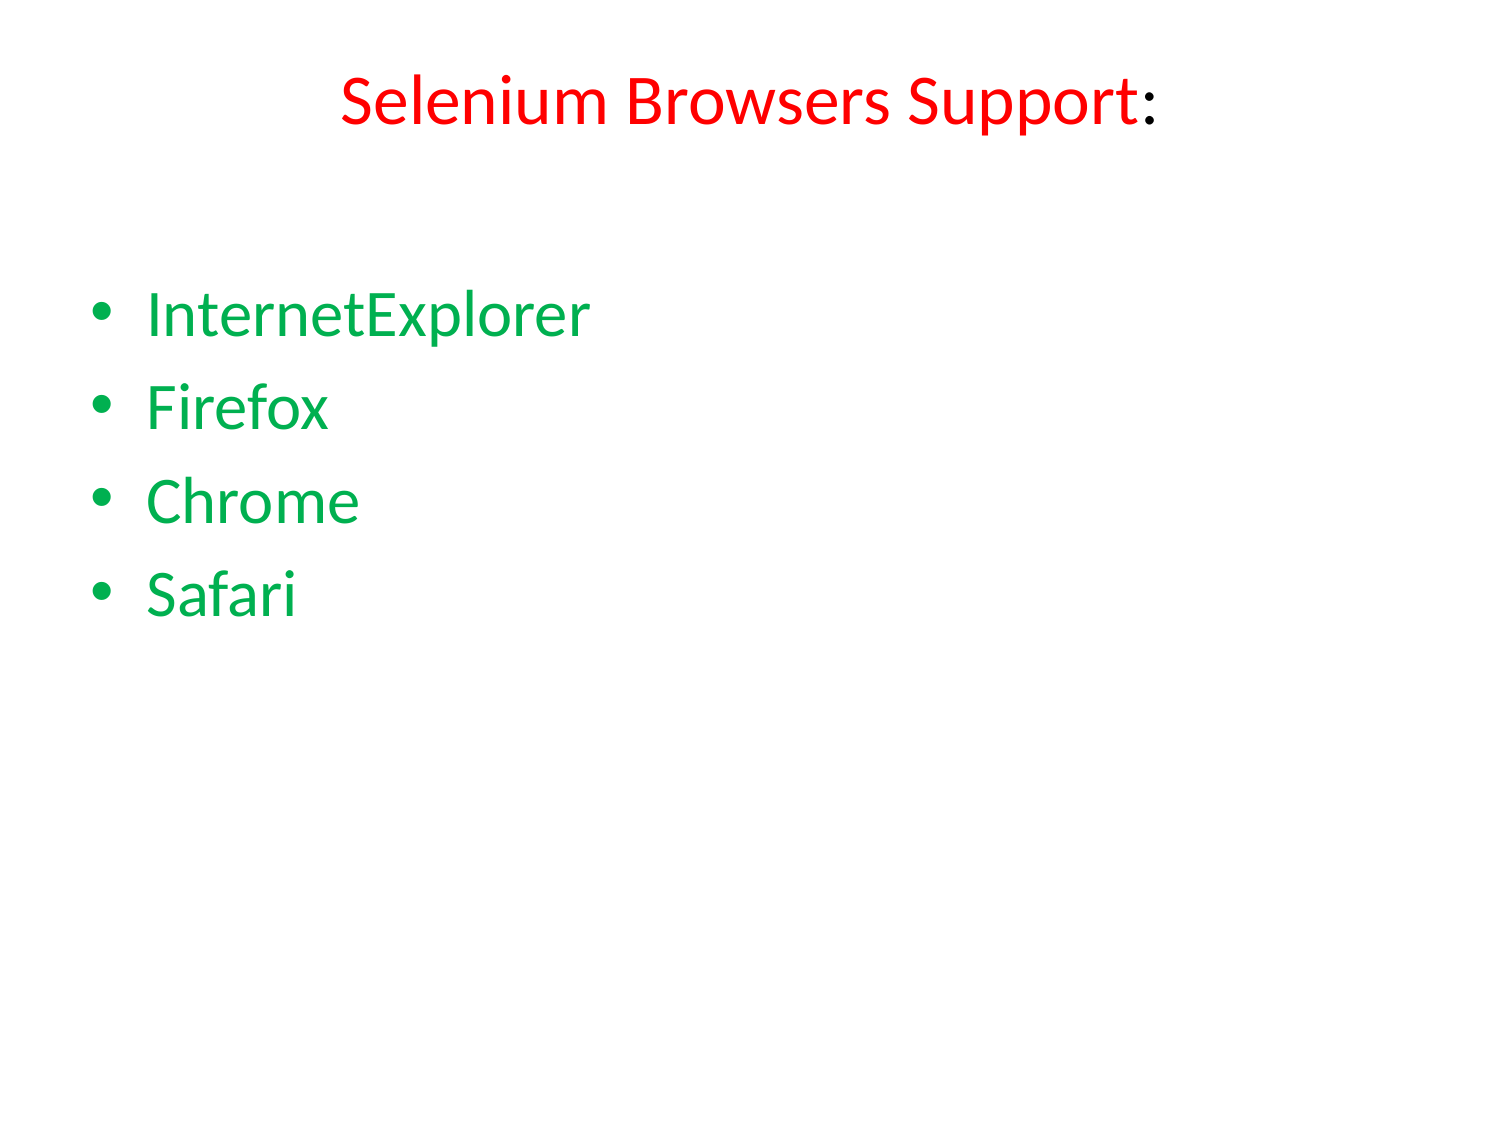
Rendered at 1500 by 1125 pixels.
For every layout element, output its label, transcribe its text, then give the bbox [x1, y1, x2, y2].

title Selenium Browsers Support: [75, 45, 1425, 233]
list InternetExplorer Firefox Chrome Safari [75, 262, 1425, 1005]
